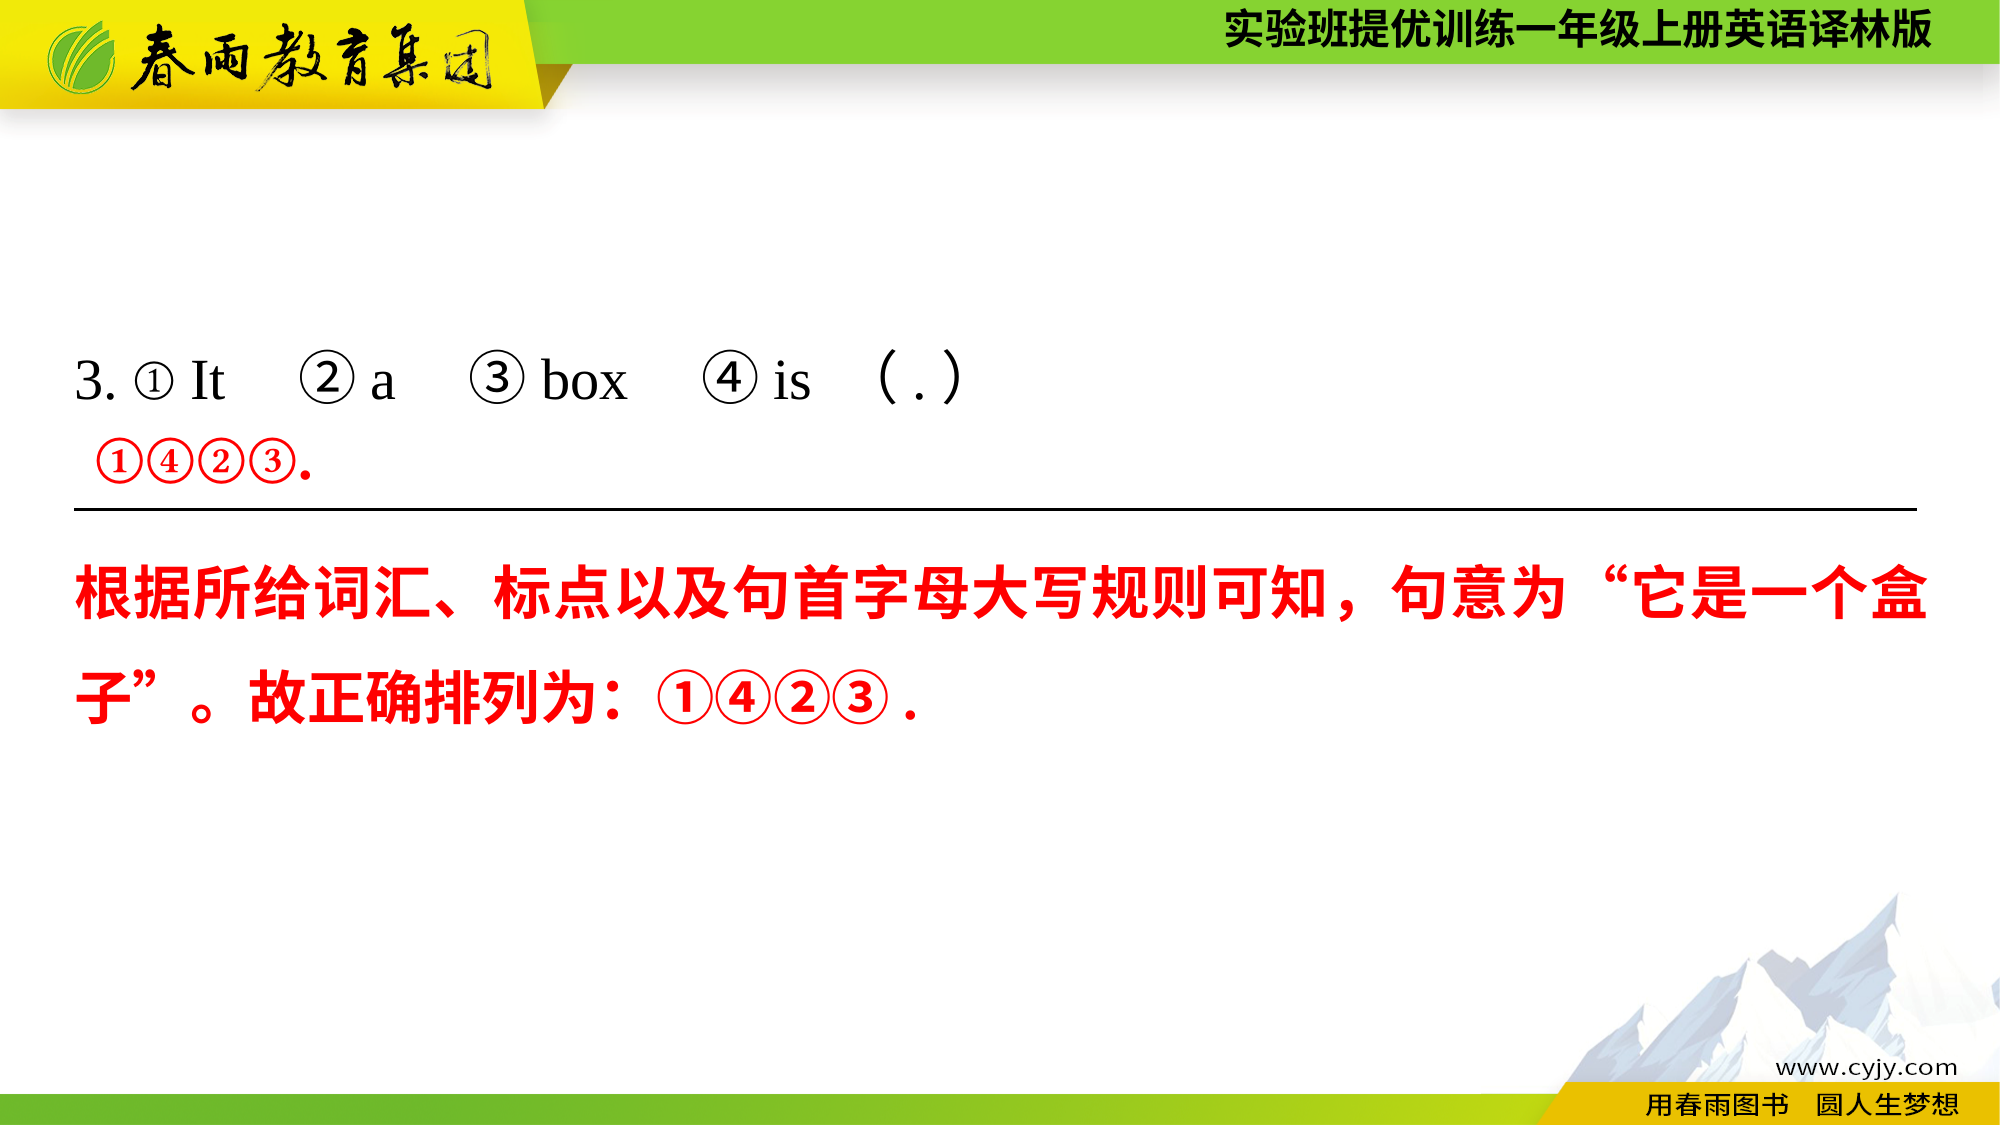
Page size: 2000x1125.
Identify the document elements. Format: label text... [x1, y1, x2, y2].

text_box 根据所给词汇、标点以及句首字母大写规则可知，句意为“它是一个盒子”。故正确排列为：①④②③. [59, 514, 1944, 739]
picture [0, 0, 2000, 1125]
list 3. ①It ②a ③box ④is （.） _______________________________________________________________ [59, 298, 1944, 514]
text_box ①④②③. [65, 414, 400, 499]
